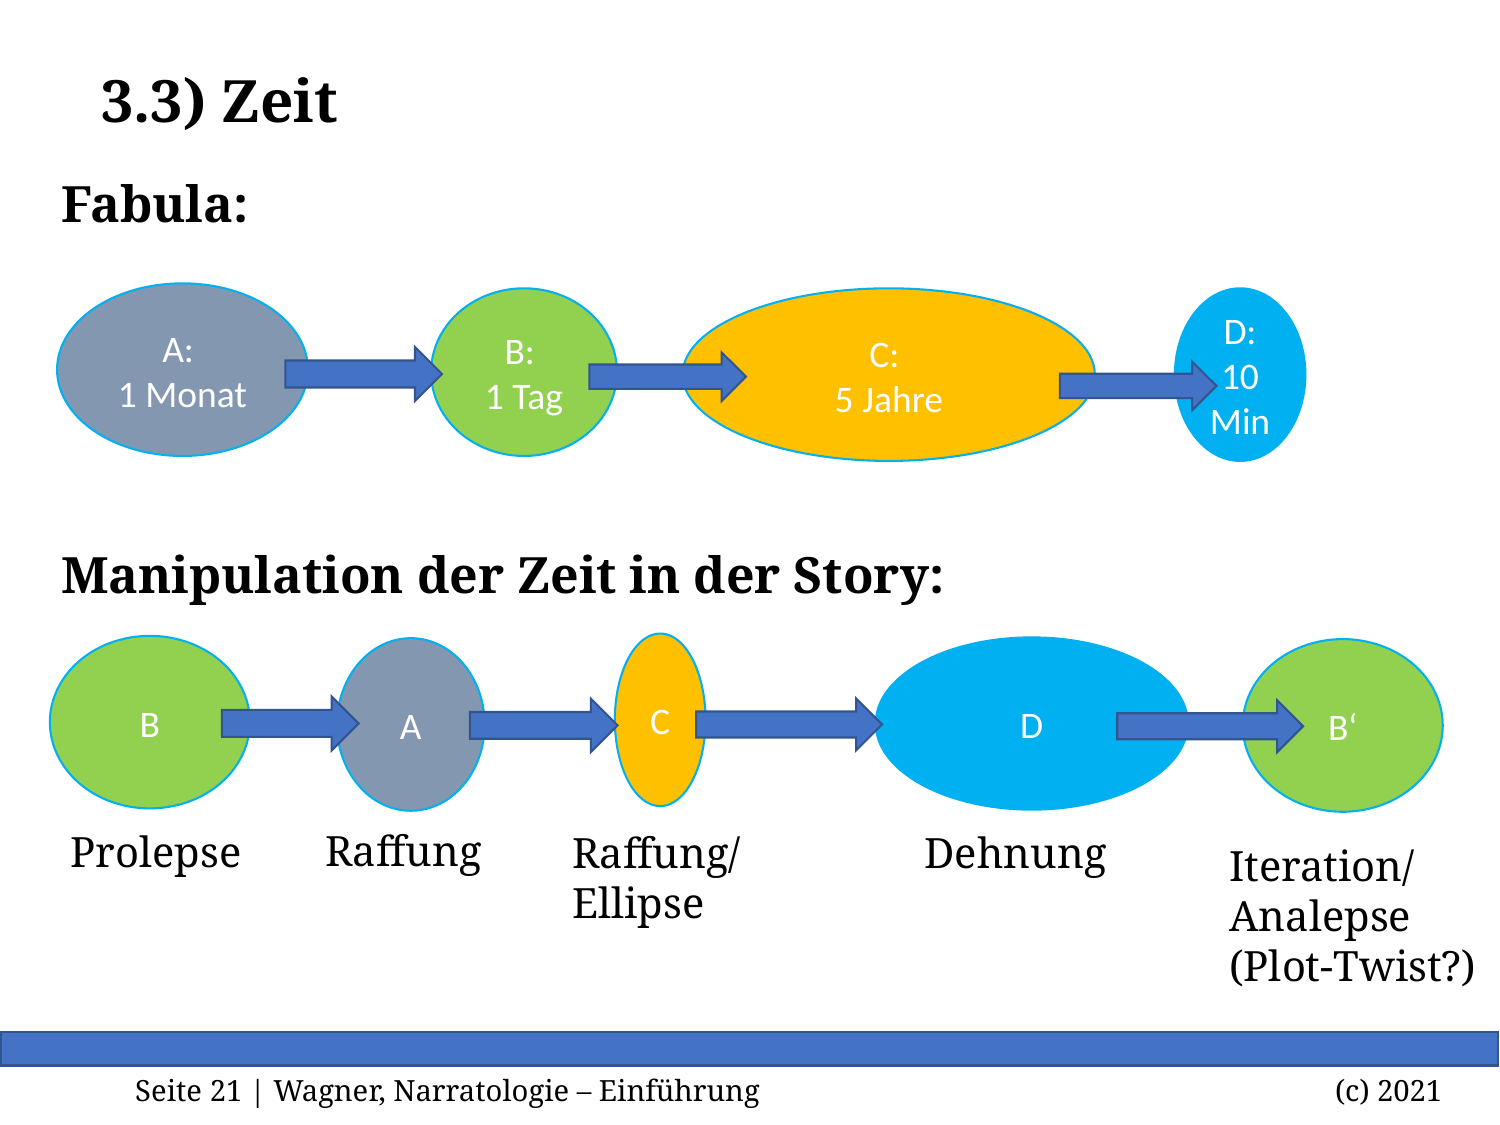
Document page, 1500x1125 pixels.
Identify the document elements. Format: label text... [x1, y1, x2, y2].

text_box Raffung [310, 817, 497, 883]
text_box B: 1 Tag [431, 287, 618, 457]
text_box Prolepse [55, 817, 257, 883]
text_box B [48, 634, 250, 810]
text_box Iteration/ Analepse (Plot-Twist?) [1214, 832, 1492, 997]
text_box Seite <Foliennummer> | Wagner, Narratologie – Einführung (c) 2021 [120, 1064, 1500, 1120]
text_box [284, 344, 444, 404]
text_box A: 1 Monat [56, 282, 309, 457]
text_box C [613, 632, 707, 808]
text_box A [338, 637, 485, 812]
text_box [468, 696, 620, 755]
text_box D: 10 Min [1173, 287, 1307, 462]
text_box [0, 1031, 1499, 1067]
text_box Fabula: Manipulation der Zeit in der Story: [46, 172, 1443, 887]
text_box Dehnung [909, 819, 1122, 885]
text_box [695, 696, 884, 753]
text_box D [875, 636, 1188, 811]
text_box [1058, 359, 1218, 413]
text_box Raffung/ Ellipse [557, 819, 756, 935]
title 3.3) Zeit [101, 42, 1399, 164]
text_box [220, 694, 361, 753]
text_box [1116, 697, 1305, 755]
text_box C: 5 Jahre [683, 287, 1096, 462]
text_box B‘ [1242, 638, 1444, 813]
text_box [588, 349, 748, 404]
